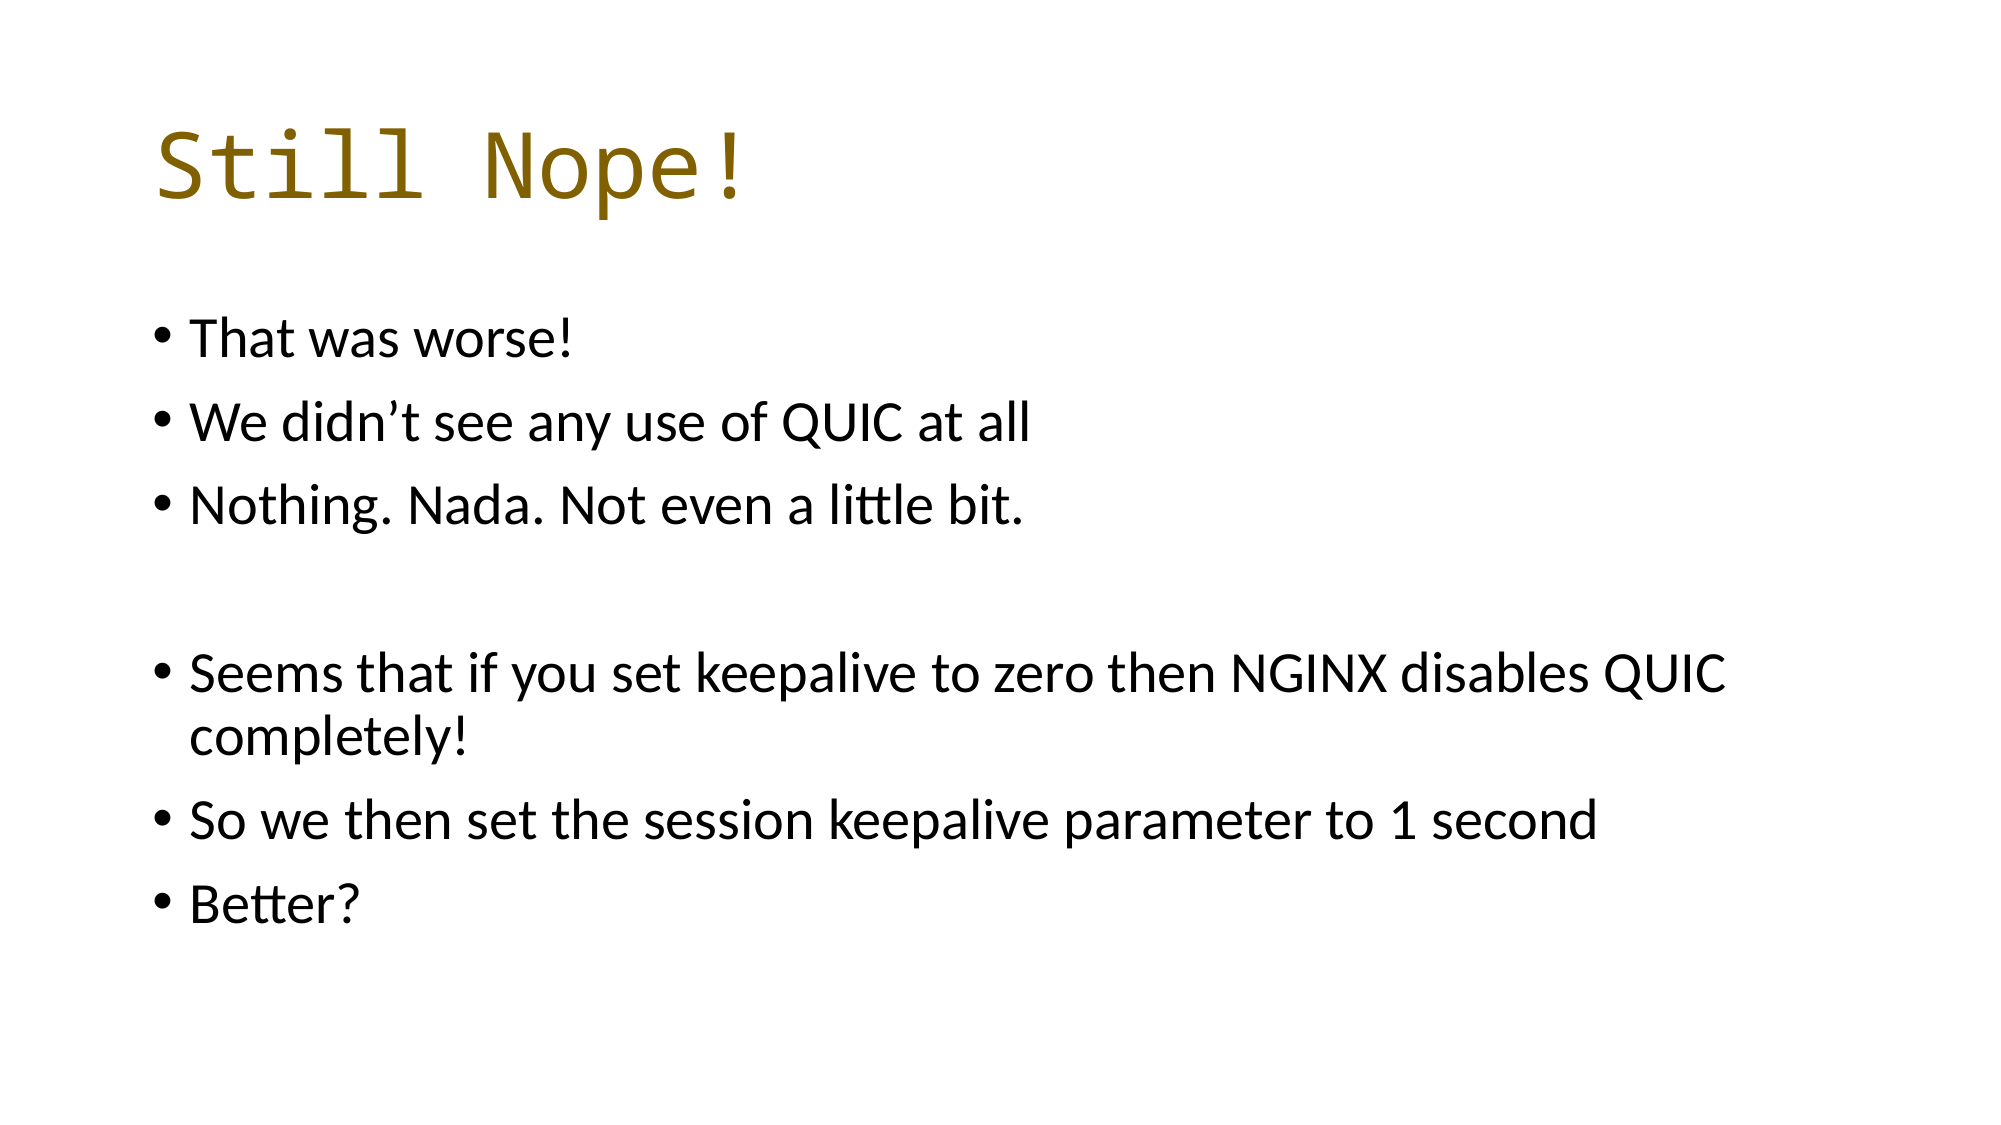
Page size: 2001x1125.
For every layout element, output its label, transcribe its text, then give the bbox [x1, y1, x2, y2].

list That was worse! We didn’t see any use of QUIC at all Nothing. Nada. Not even a little bit. Seems that if you set keepalive to zero then NGINX disables QUIC completely! So we then set the session keepalive parameter to 1 second Better? [137, 299, 1863, 1014]
title Still Nope! [137, 59, 1863, 278]
